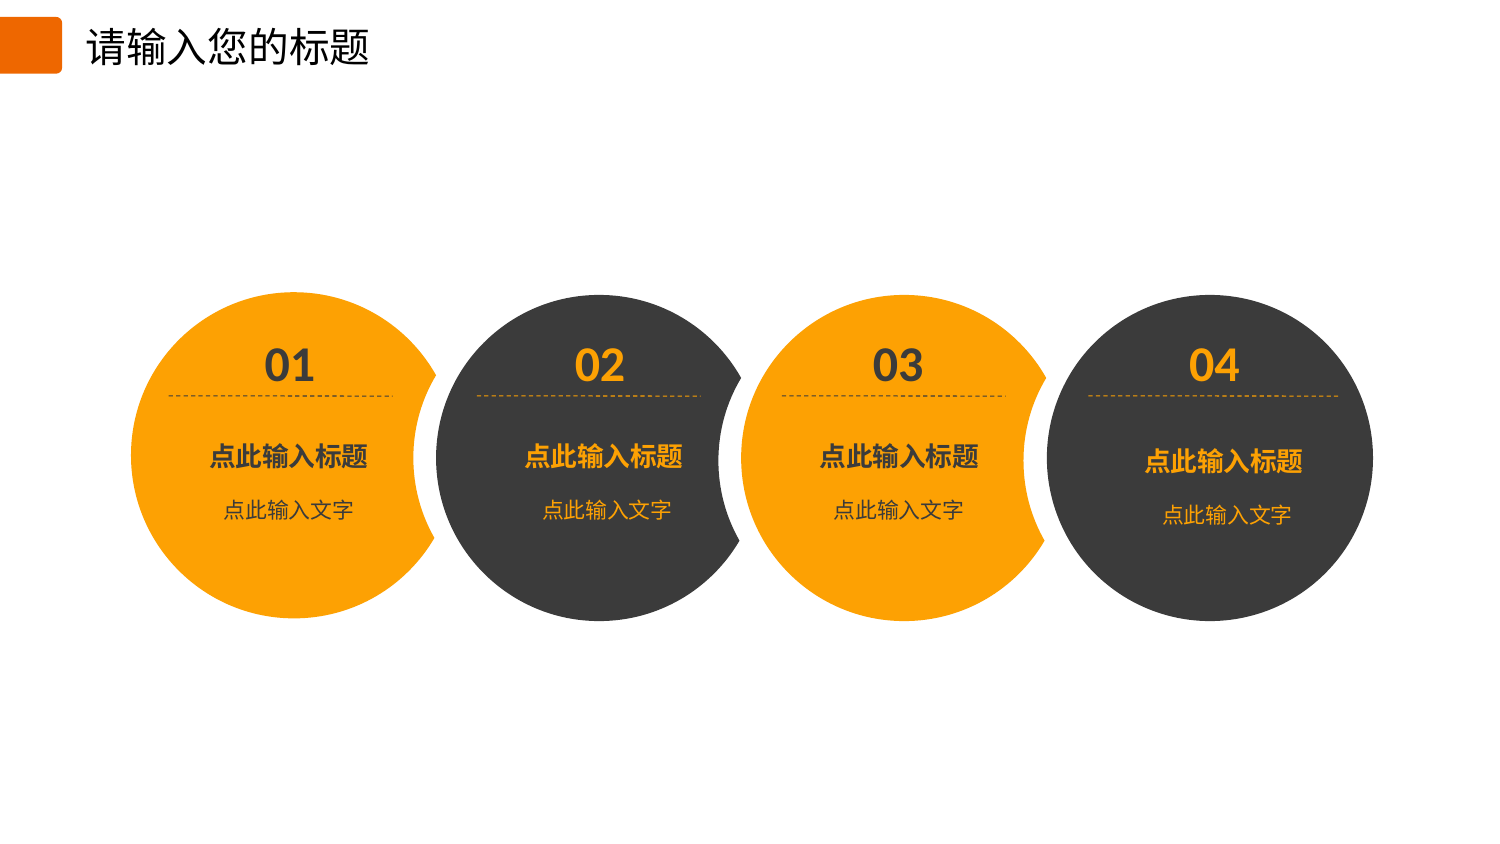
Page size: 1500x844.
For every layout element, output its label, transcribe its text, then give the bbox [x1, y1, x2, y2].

text_box [441, 299, 742, 622]
text_box 点此输入文字 [455, 476, 746, 531]
text_box 04 [1174, 294, 1255, 399]
text_box 点此输入标题 [451, 416, 746, 479]
text_box [0, 16, 63, 74]
text_box 请输入您的标题 [70, 15, 386, 79]
text_box 点此输入标题 [746, 416, 1052, 476]
text_box [130, 296, 437, 496]
text_box 点此输入文字 [1075, 481, 1380, 536]
text_box 02 [559, 294, 641, 399]
text_box [746, 298, 1047, 416]
text_box 点此输入文字 [746, 476, 1052, 531]
text_box [1052, 298, 1369, 622]
text_box 点此输入文字 [136, 476, 441, 531]
text_box 01 [249, 294, 331, 399]
text_box 点此输入标题 [1071, 421, 1376, 484]
text_box [149, 531, 435, 619]
text_box 03 [858, 294, 939, 399]
text_box [758, 531, 1045, 622]
text_box 点此输入标题 [136, 416, 441, 476]
